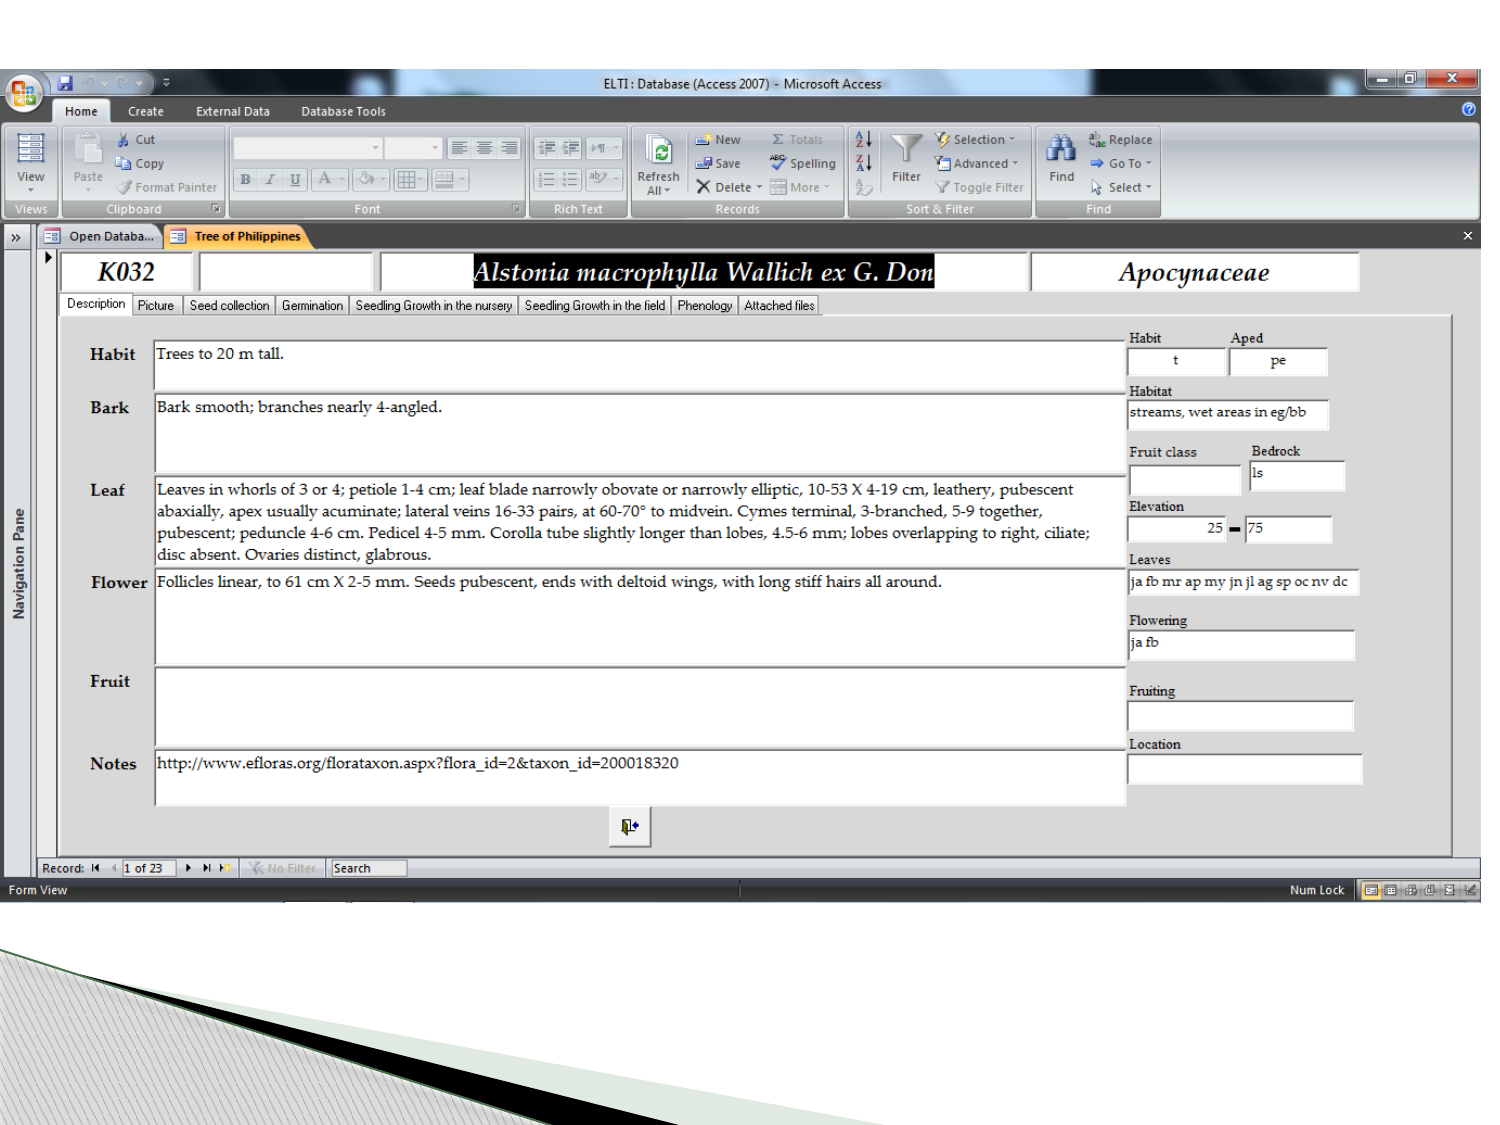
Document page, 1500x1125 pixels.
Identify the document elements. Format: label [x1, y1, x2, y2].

picture [0, 69, 1481, 903]
